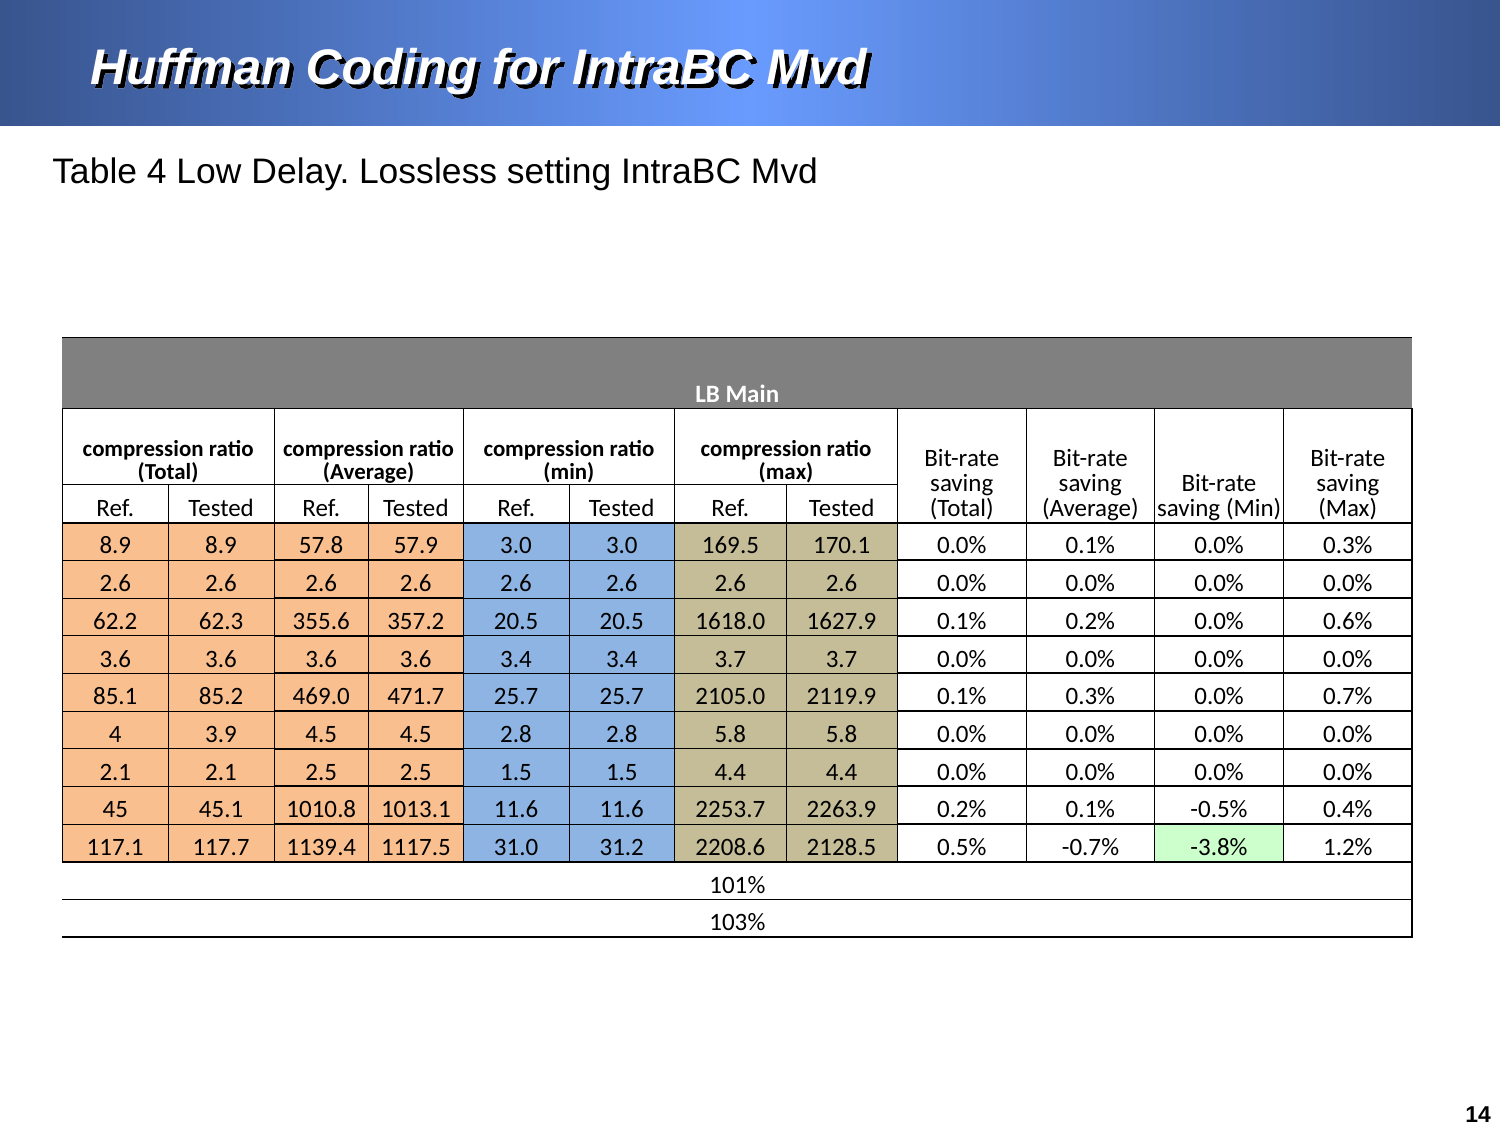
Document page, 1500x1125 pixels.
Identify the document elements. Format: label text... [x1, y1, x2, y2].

table_cell 0.0% [1284, 750, 1411, 785]
table_cell -0.7% [1027, 825, 1154, 861]
table_cell compression ratio (min) [464, 409, 674, 484]
table_cell Tested [369, 485, 463, 522]
table_cell 0.0% [1155, 750, 1283, 785]
table_cell 4.5 [275, 712, 368, 748]
table_cell 103% [62, 900, 1411, 936]
table_cell 0.3% [1027, 674, 1154, 710]
table_cell 1627.9 [787, 599, 897, 635]
table_cell 2.6 [464, 561, 569, 598]
table_cell 2.6 [675, 561, 786, 598]
table_cell 5.8 [787, 712, 897, 748]
table_cell 0.1% [898, 599, 1026, 635]
table_cell 3.6 [169, 636, 274, 673]
table_cell 3.6 [369, 637, 463, 672]
table_cell Tested [169, 485, 274, 522]
table_cell 117.1 [63, 825, 168, 861]
table_cell 357.2 [369, 599, 463, 635]
table_cell -3.8% [1155, 825, 1283, 861]
table_cell 3.0 [464, 524, 569, 560]
table_cell 85.2 [169, 674, 274, 711]
table_cell 85.1 [63, 674, 168, 711]
table_cell 0.0% [898, 712, 1026, 748]
table_cell 0.0% [1155, 524, 1283, 559]
table_cell 11.6 [464, 787, 569, 824]
table_cell 31.0 [464, 825, 569, 861]
table_cell 4.4 [787, 749, 897, 786]
table_cell 8.9 [169, 524, 274, 560]
table_cell 0.0% [1284, 561, 1411, 597]
table_cell 2.5 [275, 750, 368, 785]
table_cell 2.8 [570, 712, 674, 748]
table_header LB Main [62, 338, 1412, 408]
table_cell 0.0% [898, 637, 1026, 672]
table_cell compression ratio (Total) [63, 409, 274, 484]
table_cell 45 [63, 787, 168, 824]
table_cell Ref. [464, 485, 569, 522]
table_cell Bit-rate saving (Max) [1284, 409, 1411, 522]
table_cell 2.6 [169, 561, 274, 598]
table_cell 3.0 [570, 524, 674, 560]
table_cell Ref. [275, 485, 368, 522]
table_cell 0.7% [1284, 674, 1411, 710]
table_cell 0.1% [898, 674, 1026, 710]
table_cell 0.0% [898, 561, 1026, 597]
table_cell 101% [62, 863, 1411, 899]
table_cell 2.6 [369, 561, 463, 597]
table_cell 57.9 [369, 524, 463, 559]
table_cell 0.0% [1155, 712, 1283, 748]
table_cell 1618.0 [675, 599, 786, 635]
table_cell Tested [787, 485, 897, 522]
table_cell 8.9 [63, 524, 168, 560]
table_cell 1.5 [464, 749, 569, 786]
table_cell 1139.4 [275, 825, 368, 861]
text_box Table 4 Low Delay. Lossless setting IntraBC Mvd [37, 140, 1470, 198]
table_cell 0.0% [1155, 561, 1283, 597]
table_cell Ref. [675, 485, 786, 522]
table_cell 57.8 [275, 524, 368, 559]
table_cell 0.0% [1027, 561, 1154, 597]
table_cell 355.6 [275, 599, 368, 635]
table_cell 4 [63, 712, 168, 748]
slide_number 14 [1368, 1091, 1500, 1125]
table_cell 2.6 [570, 561, 674, 598]
table_cell 62.3 [169, 599, 274, 635]
table_cell 1010.8 [275, 787, 368, 823]
table_cell 1.5 [570, 749, 674, 786]
table_cell 3.6 [275, 637, 368, 672]
table_cell 2208.6 [675, 825, 786, 861]
table_cell 2253.7 [675, 787, 786, 824]
table_cell 0.0% [1027, 637, 1154, 672]
table_cell 2263.9 [787, 787, 897, 824]
table_cell 2105.0 [675, 674, 786, 711]
table_cell compression ratio (max) [675, 409, 897, 484]
table_cell 0.0% [1155, 637, 1283, 672]
table_cell 0.2% [898, 787, 1026, 823]
table_cell 0.0% [1155, 599, 1283, 635]
table_cell Ref. [63, 485, 168, 522]
table_cell 5.8 [675, 712, 786, 748]
table_cell 3.4 [570, 636, 674, 673]
table_cell 169.5 [675, 524, 786, 560]
table_cell 0.0% [1027, 750, 1154, 785]
table_cell 0.0% [898, 524, 1026, 559]
table_cell 45.1 [169, 787, 274, 824]
table_cell 0.3% [1284, 524, 1411, 559]
table_cell 3.9 [169, 712, 274, 748]
table_cell 1117.5 [369, 825, 463, 861]
table_cell 3.4 [464, 636, 569, 673]
table_cell 1.2% [1284, 825, 1411, 861]
table_cell 0.0% [1284, 712, 1411, 748]
table_cell 2.1 [63, 749, 168, 786]
table_cell 0.4% [1284, 787, 1411, 823]
table_cell 471.7 [369, 674, 463, 710]
table_cell 2119.9 [787, 674, 897, 711]
table_cell 3.6 [63, 636, 168, 673]
table_cell Bit-rate saving (Total) [898, 409, 1026, 522]
table_cell 0.1% [1027, 787, 1154, 823]
table_cell 0.5% [898, 825, 1026, 861]
table_cell 0.6% [1284, 599, 1411, 635]
table_cell 3.7 [787, 636, 897, 673]
table_cell Tested [570, 485, 674, 522]
table_cell 20.5 [570, 599, 674, 635]
table_cell 117.7 [169, 825, 274, 861]
table_cell 0.0% [1027, 712, 1154, 748]
table_cell 0.0% [1284, 637, 1411, 672]
table_cell 2.6 [275, 561, 368, 597]
table_cell -0.5% [1155, 787, 1283, 823]
table_cell 25.7 [464, 674, 569, 711]
table_cell 2.1 [169, 749, 274, 786]
table_cell 2.6 [787, 561, 897, 598]
table_cell 31.2 [570, 825, 674, 861]
table_cell 11.6 [570, 787, 674, 824]
title Huffman Coding for IntraBC Mvd [74, 12, 1500, 126]
table_cell 2128.5 [787, 825, 897, 861]
table_cell compression ratio (Average) [275, 409, 463, 484]
table_cell 0.2% [1027, 599, 1154, 635]
table_cell 25.7 [570, 674, 674, 711]
table_cell 469.0 [275, 674, 368, 710]
table_cell 4.5 [369, 712, 463, 748]
table_cell 2.5 [369, 750, 463, 785]
table_cell 4.4 [675, 749, 786, 786]
table_cell 20.5 [464, 599, 569, 635]
table_cell 170.1 [787, 524, 897, 560]
table_cell 3.7 [675, 636, 786, 673]
table_cell 2.8 [464, 712, 569, 748]
table_cell 0.0% [898, 750, 1026, 785]
table_cell Bit-rate saving (Average) [1027, 409, 1154, 522]
table_cell 1013.1 [369, 787, 463, 823]
table_cell Bit-rate saving (Min) [1155, 409, 1283, 522]
table_cell 0.1% [1027, 524, 1154, 559]
table_cell 62.2 [63, 599, 168, 635]
table_cell 0.0% [1155, 674, 1283, 710]
table_cell 2.6 [63, 561, 168, 598]
